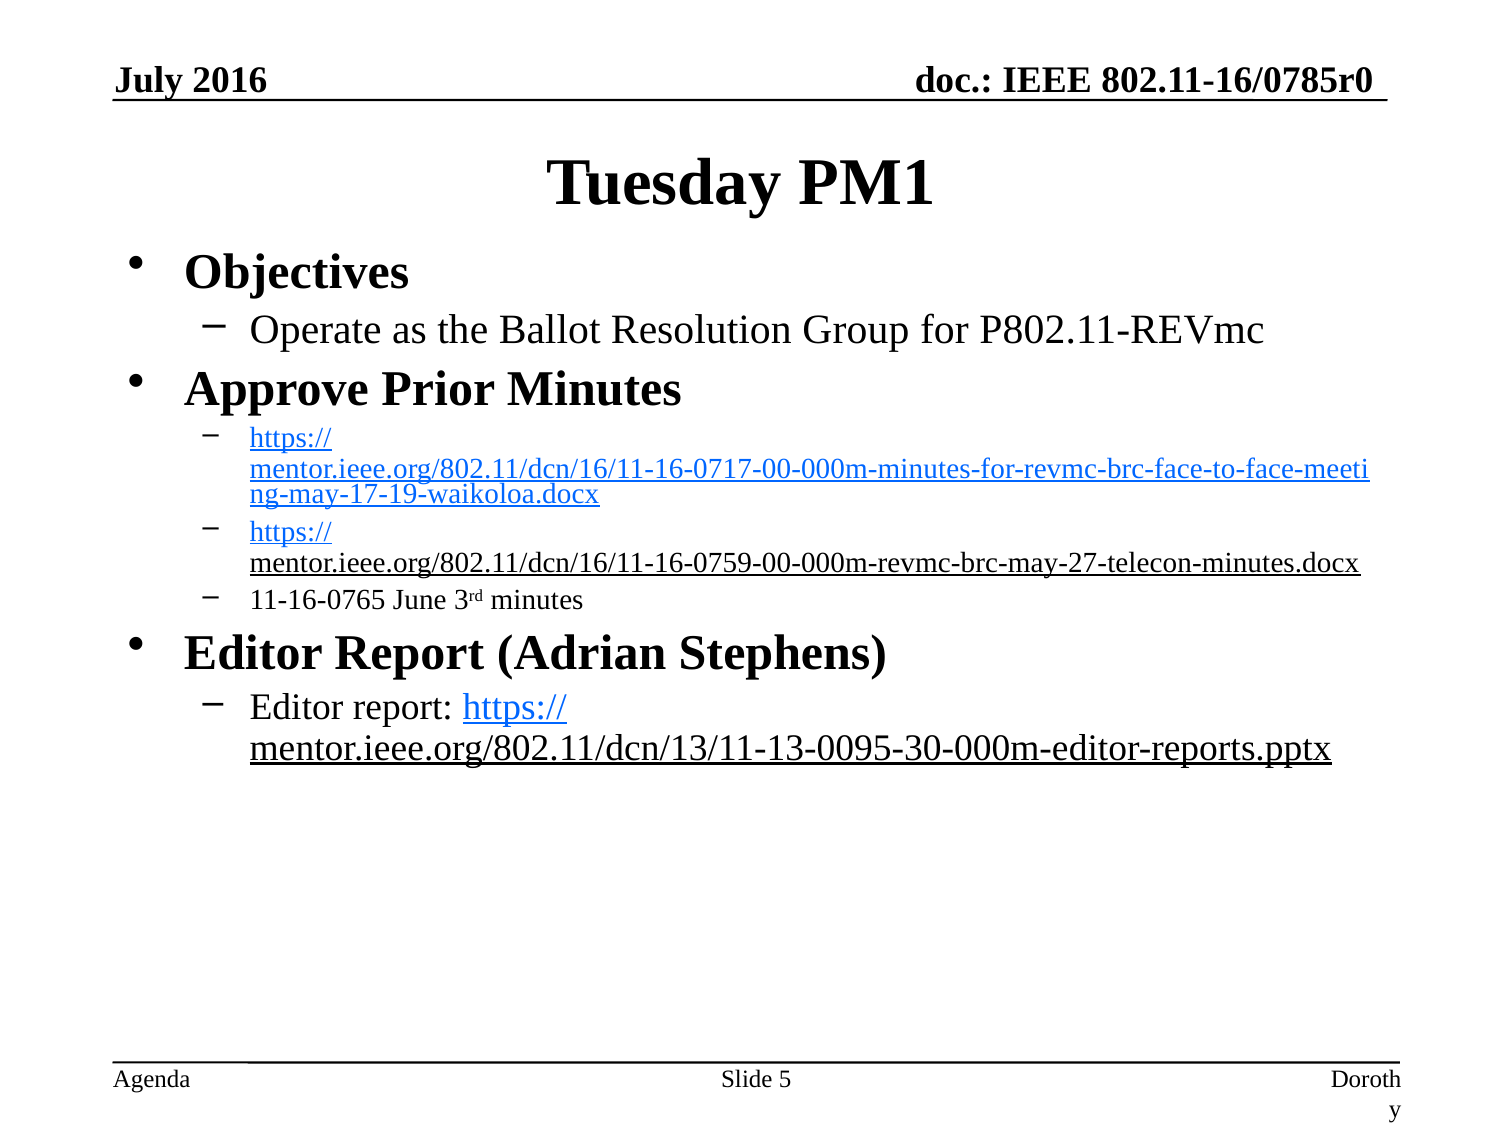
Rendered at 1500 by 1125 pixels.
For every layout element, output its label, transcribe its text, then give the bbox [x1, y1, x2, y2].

title Tuesday PM1 [112, 112, 1388, 237]
list Objectives Operate as the Ballot Resolution Group for P802.11-REVmc Approve Prior Minutes https://mentor.ieee.org/802.11/dcn/16/11-16-0717-00-000m-minutes-for-revmc-brc-face-to-face-meeting-may-17-19-waikoloa.docx https://mentor.ieee.org/802.11/dcn/16/11-16-0759-00-000m-revmc-brc-may-27-telecon-minutes.docx 11-16-0765 June 3rd minutes Editor Report (Adrian Stephens) Editor report: https://mentor.ieee.org/802.11/dcn/13/11-13-0095-30-000m-editor-reports.pptx [112, 237, 1388, 1075]
footer Dorothy Stanley, HP Enterprise [1325, 1062, 1402, 1093]
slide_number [114, 54, 425, 100]
slide_number Slide 5 [712, 1075, 800, 1093]
